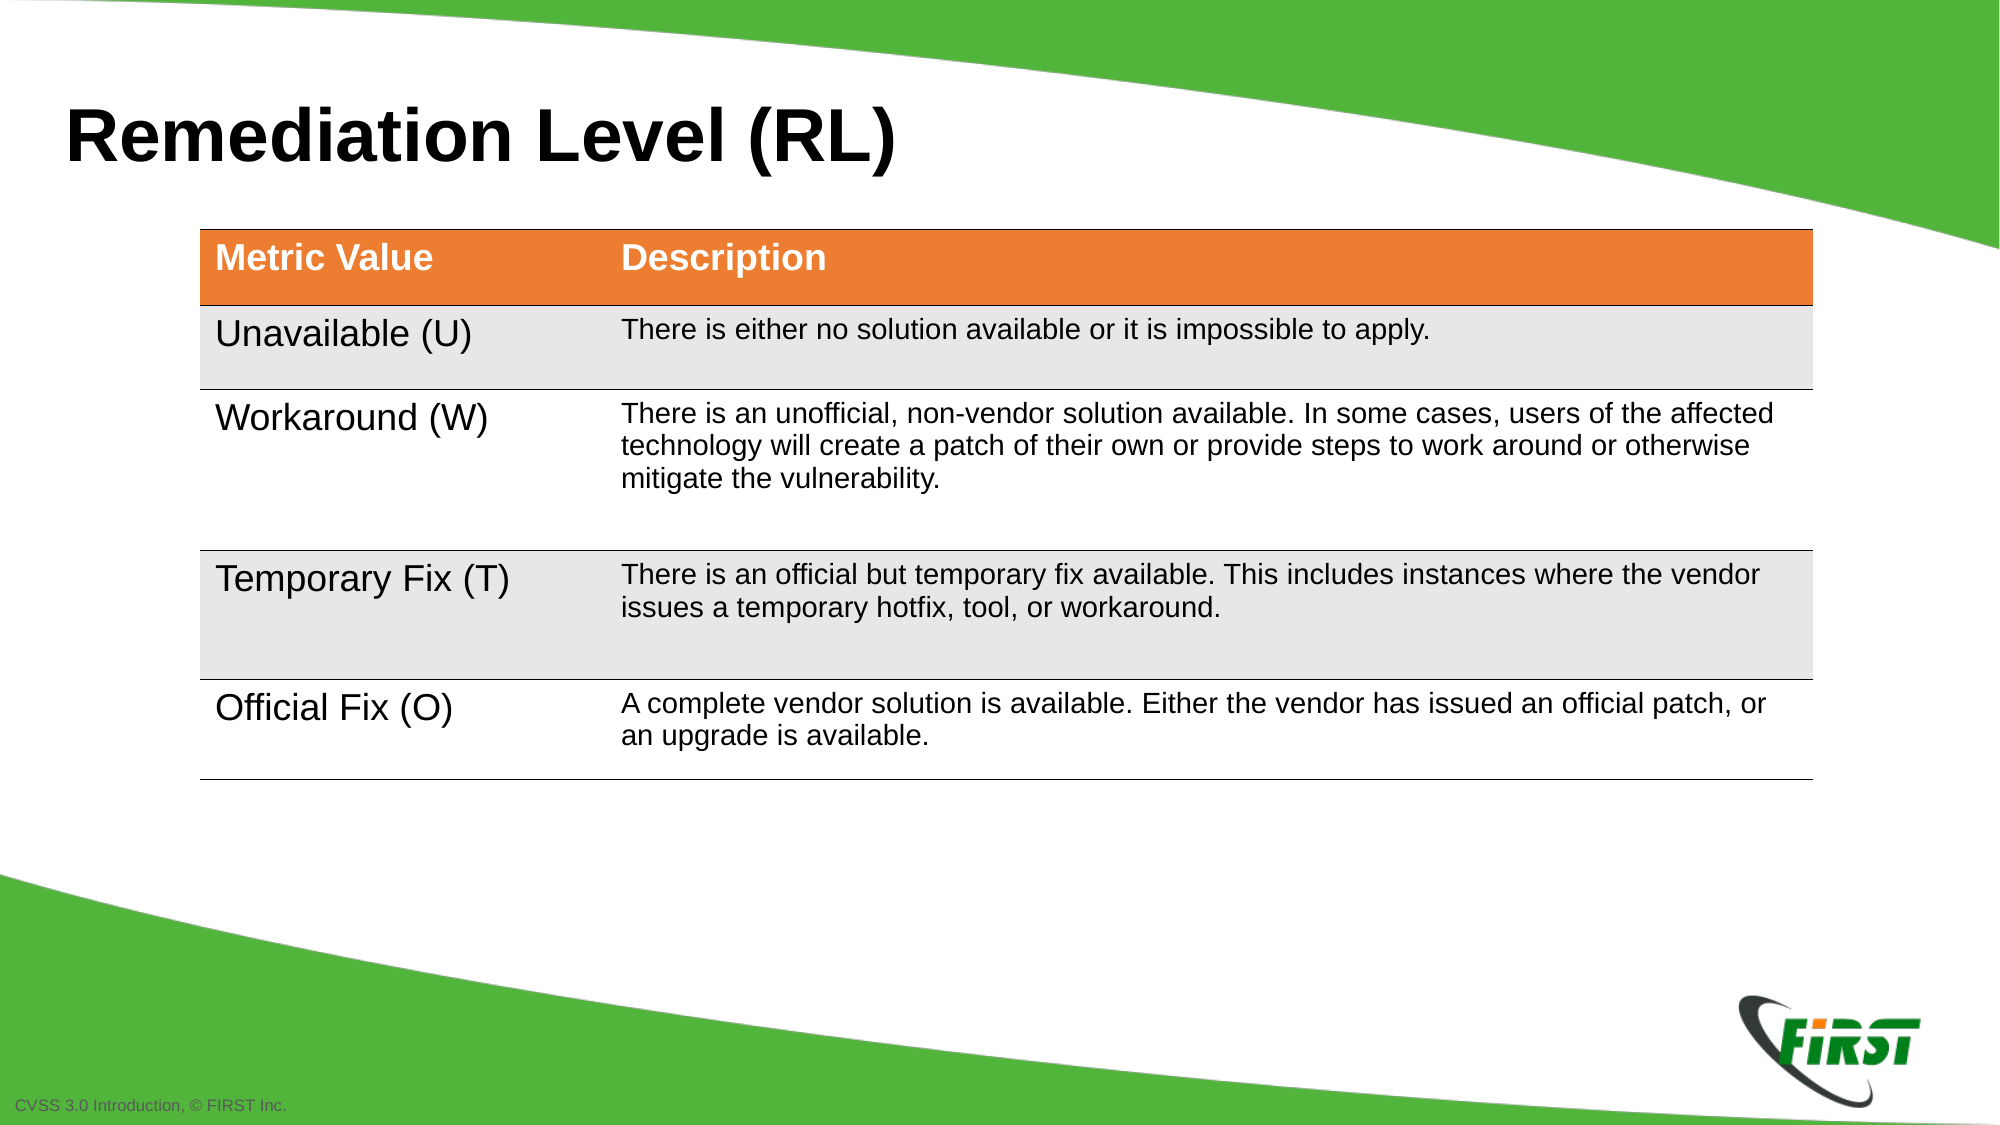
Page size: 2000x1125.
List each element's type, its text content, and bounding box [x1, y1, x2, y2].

table_cell A complete vendor solution is available. Either the vendor has issued an official patch, or an upgrade is available. [606, 680, 1813, 779]
table_header Description [606, 230, 1813, 305]
text_box Remediation Level (RL) [50, 70, 1929, 209]
table_cell Workaround (W) [200, 390, 606, 550]
table_header Metric Value [200, 230, 606, 305]
picture [0, 0, 2000, 1125]
table_cell There is an unofficial, non-vendor solution available. In some cases, users of the affected technology will create a patch of their own or provide steps to work around or otherwise mitigate the vulnerability. [606, 390, 1813, 550]
table_cell Unavailable (U) [200, 306, 606, 389]
table_cell Official Fix (O) [200, 680, 606, 779]
table_cell Temporary Fix (T) [200, 551, 606, 679]
table_cell There is either no solution available or it is impossible to apply. [606, 306, 1813, 389]
table_cell There is an official but temporary fix available. This includes instances where the vendor issues a temporary hotfix, tool, or workaround. [606, 551, 1813, 679]
